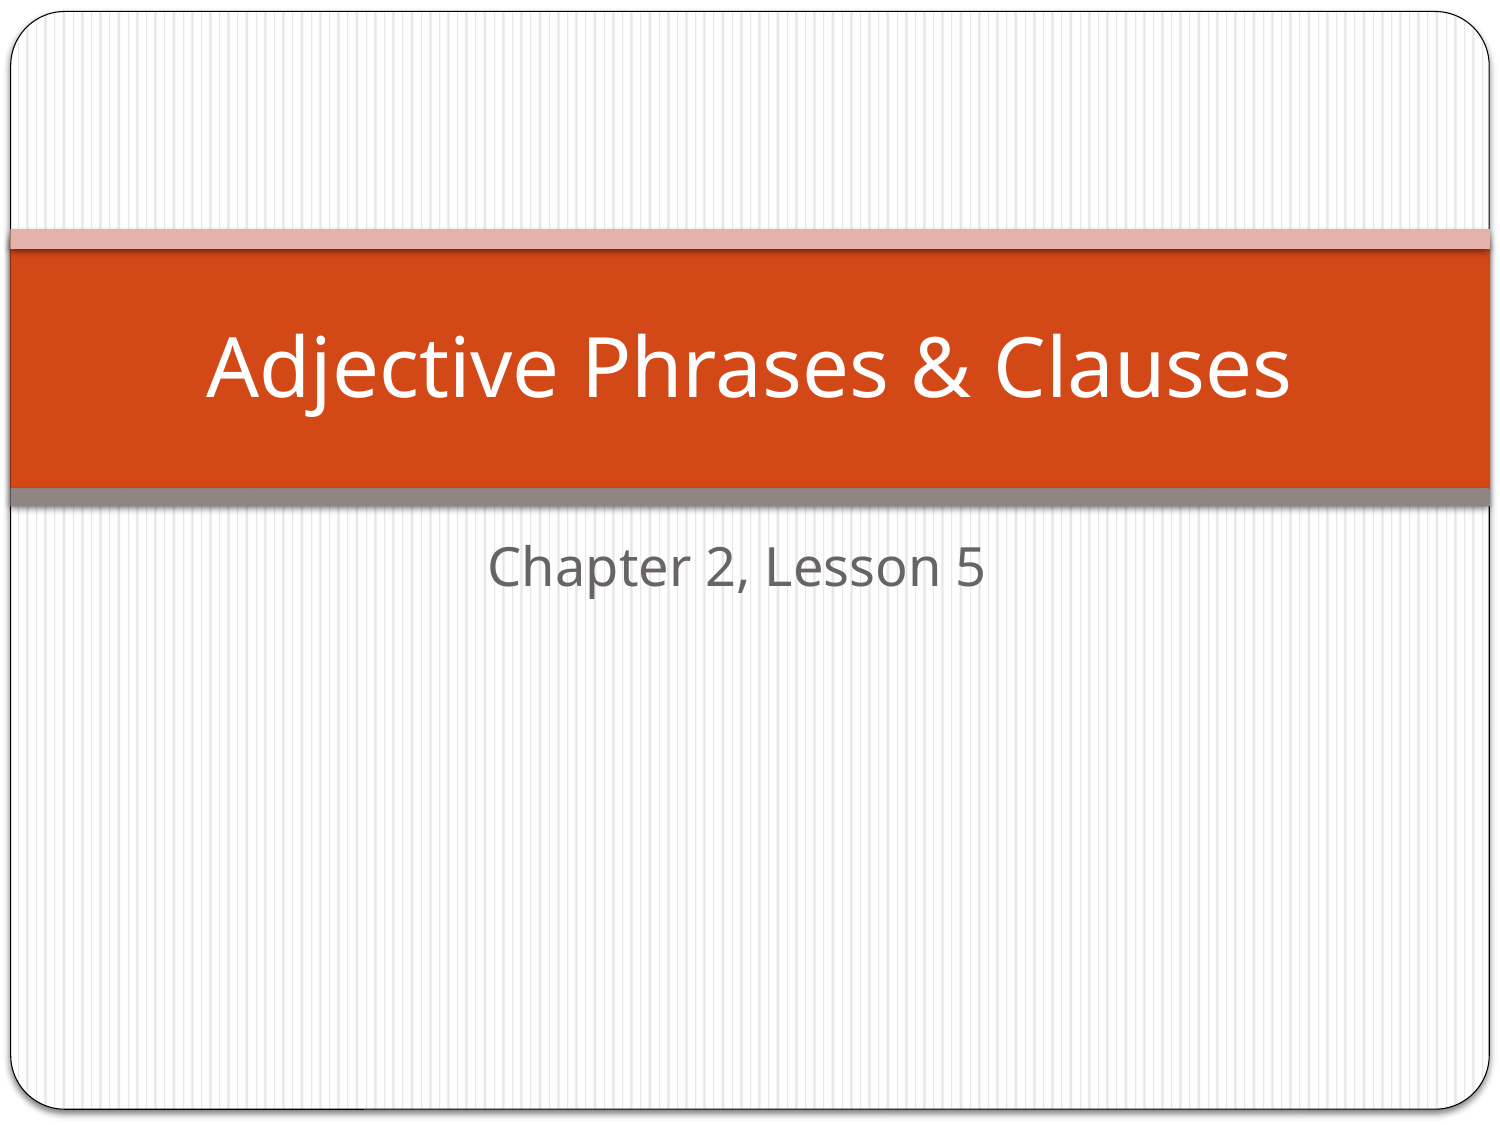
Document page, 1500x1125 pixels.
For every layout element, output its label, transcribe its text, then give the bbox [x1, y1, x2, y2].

subtitle Chapter 2, Lesson 5 [212, 525, 1263, 788]
title Adjective Phrases & Clauses [75, 247, 1425, 489]
